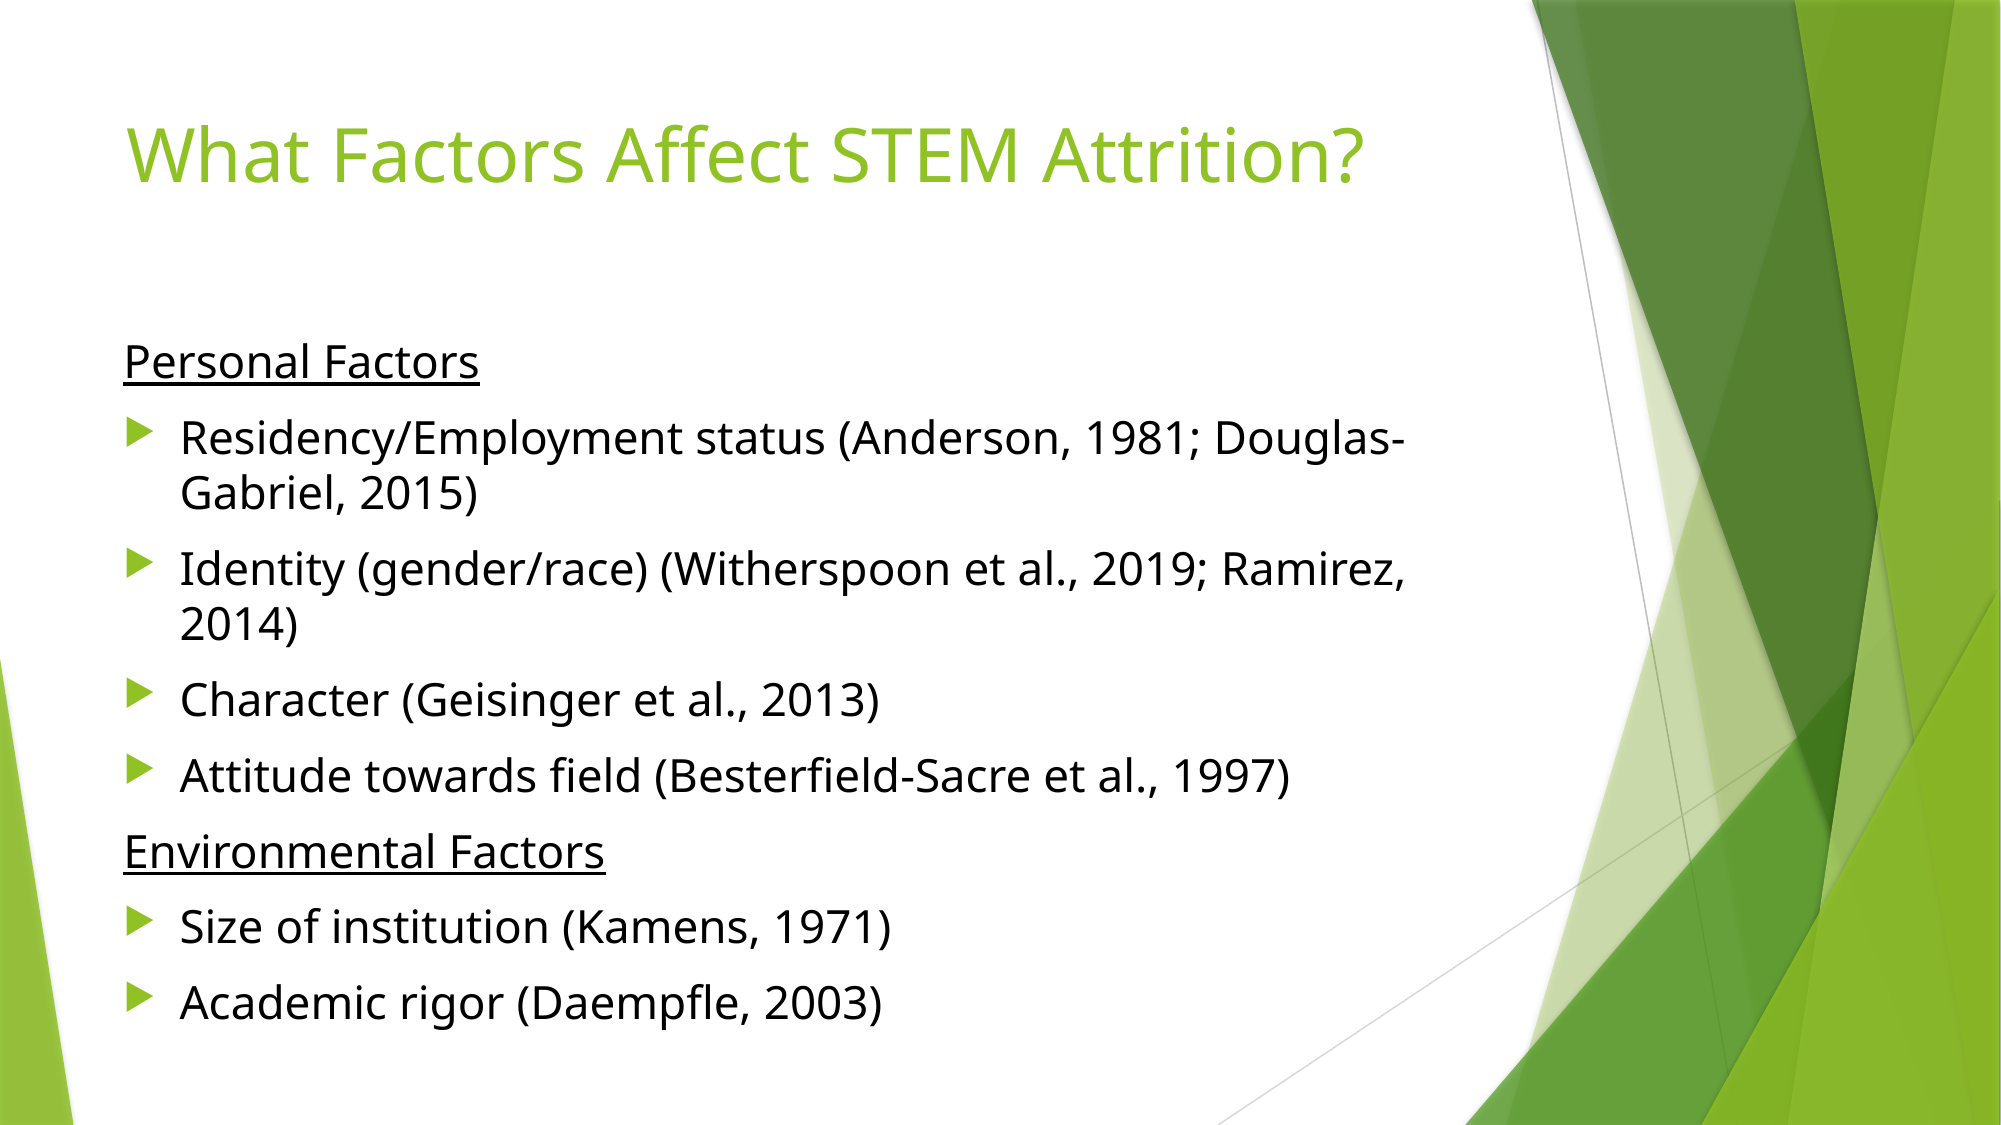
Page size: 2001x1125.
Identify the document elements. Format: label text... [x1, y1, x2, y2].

title What Factors Affect STEM Attrition? [111, 99, 1522, 317]
list Personal Factors Residency/Employment status (Anderson, 1981; Douglas-Gabriel, 2015) Identity (gender/race) (Witherspoon et al., 2019; Ramirez, 2014) Character (Geisinger et al., 2013) Attitude towards field (Besterfield-Sacre et al., 1997) Environmental Factors Size of institution (Kamens, 1971) Academic rigor (Daempfle, 2003) [108, 325, 1519, 1091]
